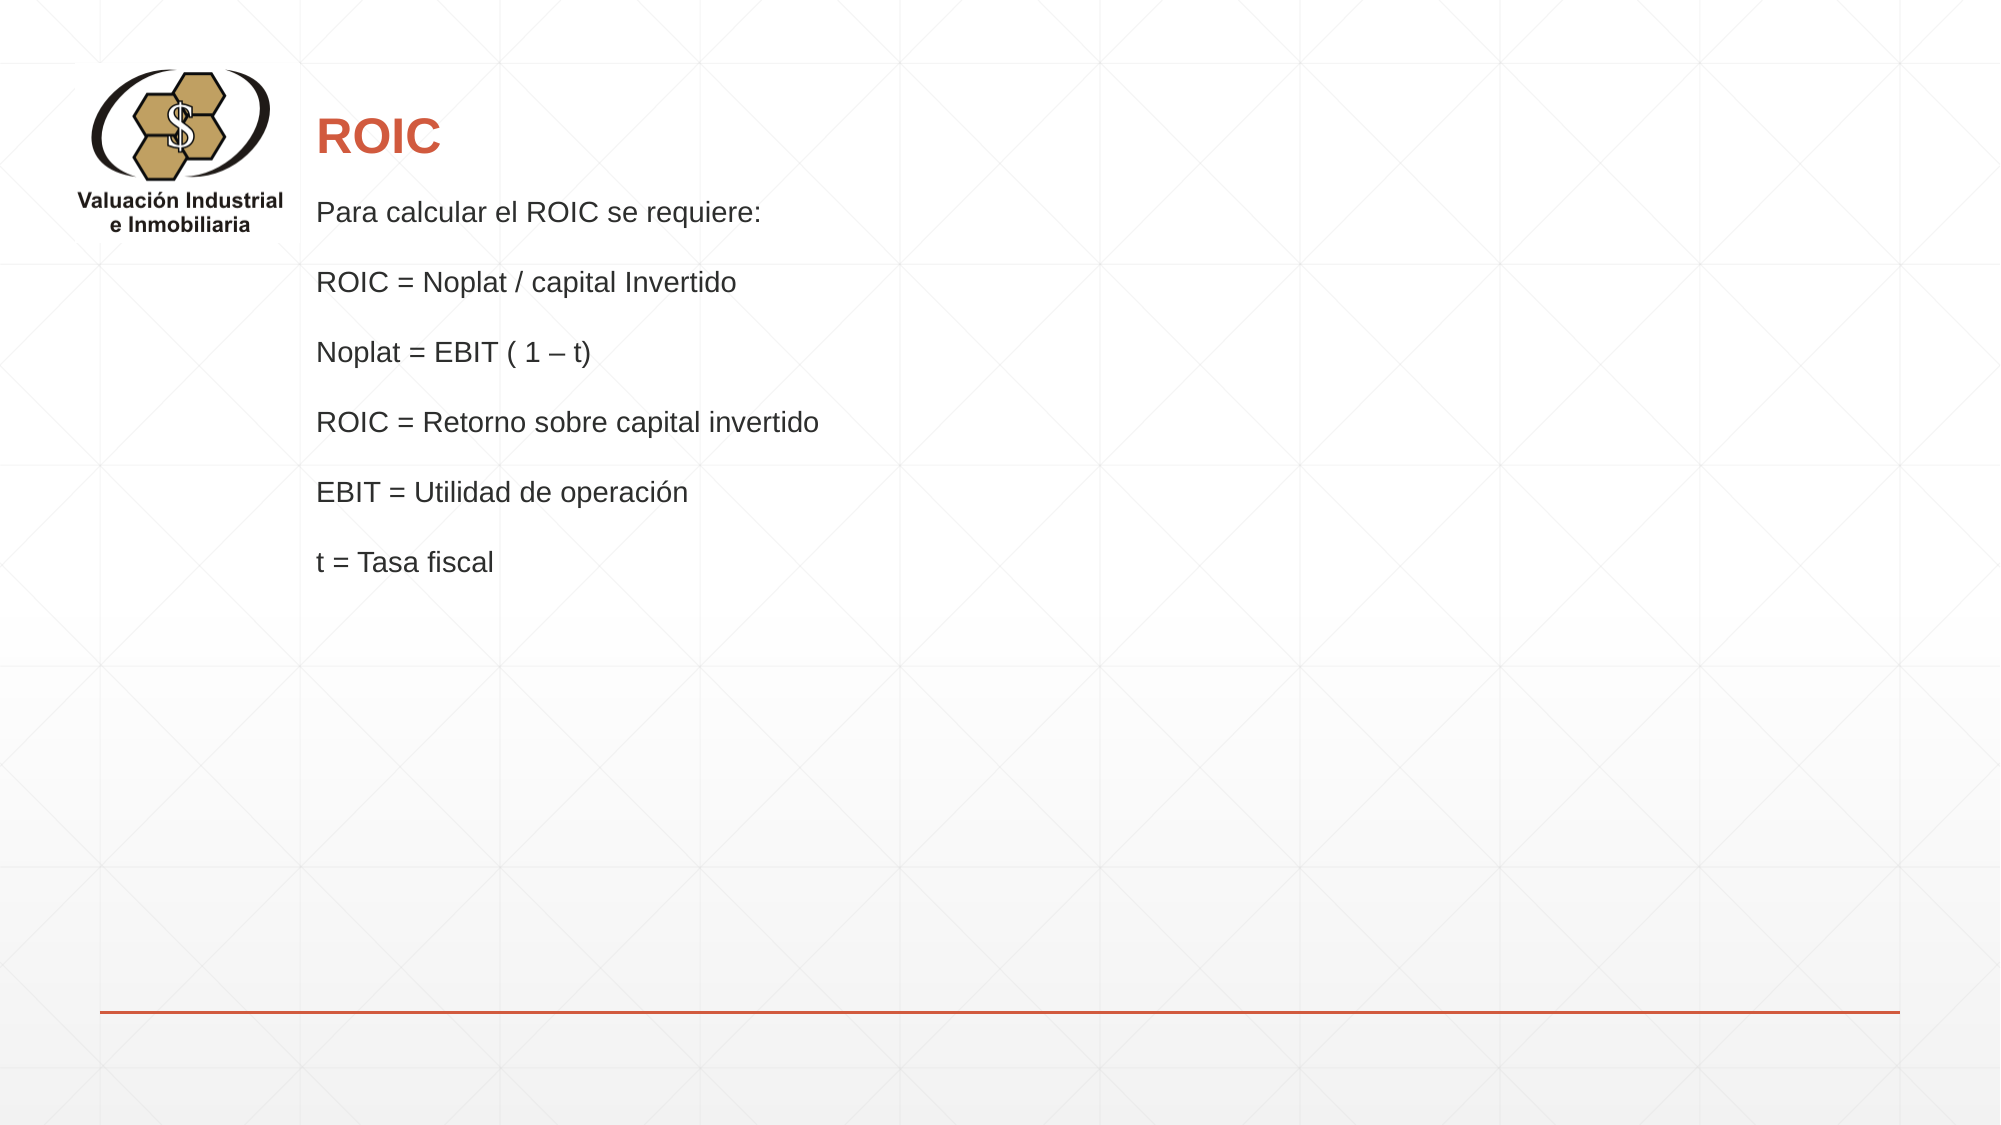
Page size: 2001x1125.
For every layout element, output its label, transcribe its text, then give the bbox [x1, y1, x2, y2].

picture [74, 63, 300, 243]
text_box Para calcular el ROIC se requiere: ROIC = Noplat / capital Invertido Noplat = EBIT ( 1 – t) ROIC = Retorno sobre capital invertido EBIT = Utilidad de operación t = Tasa fiscal [301, 186, 1903, 691]
title ROIC [301, 82, 1788, 172]
